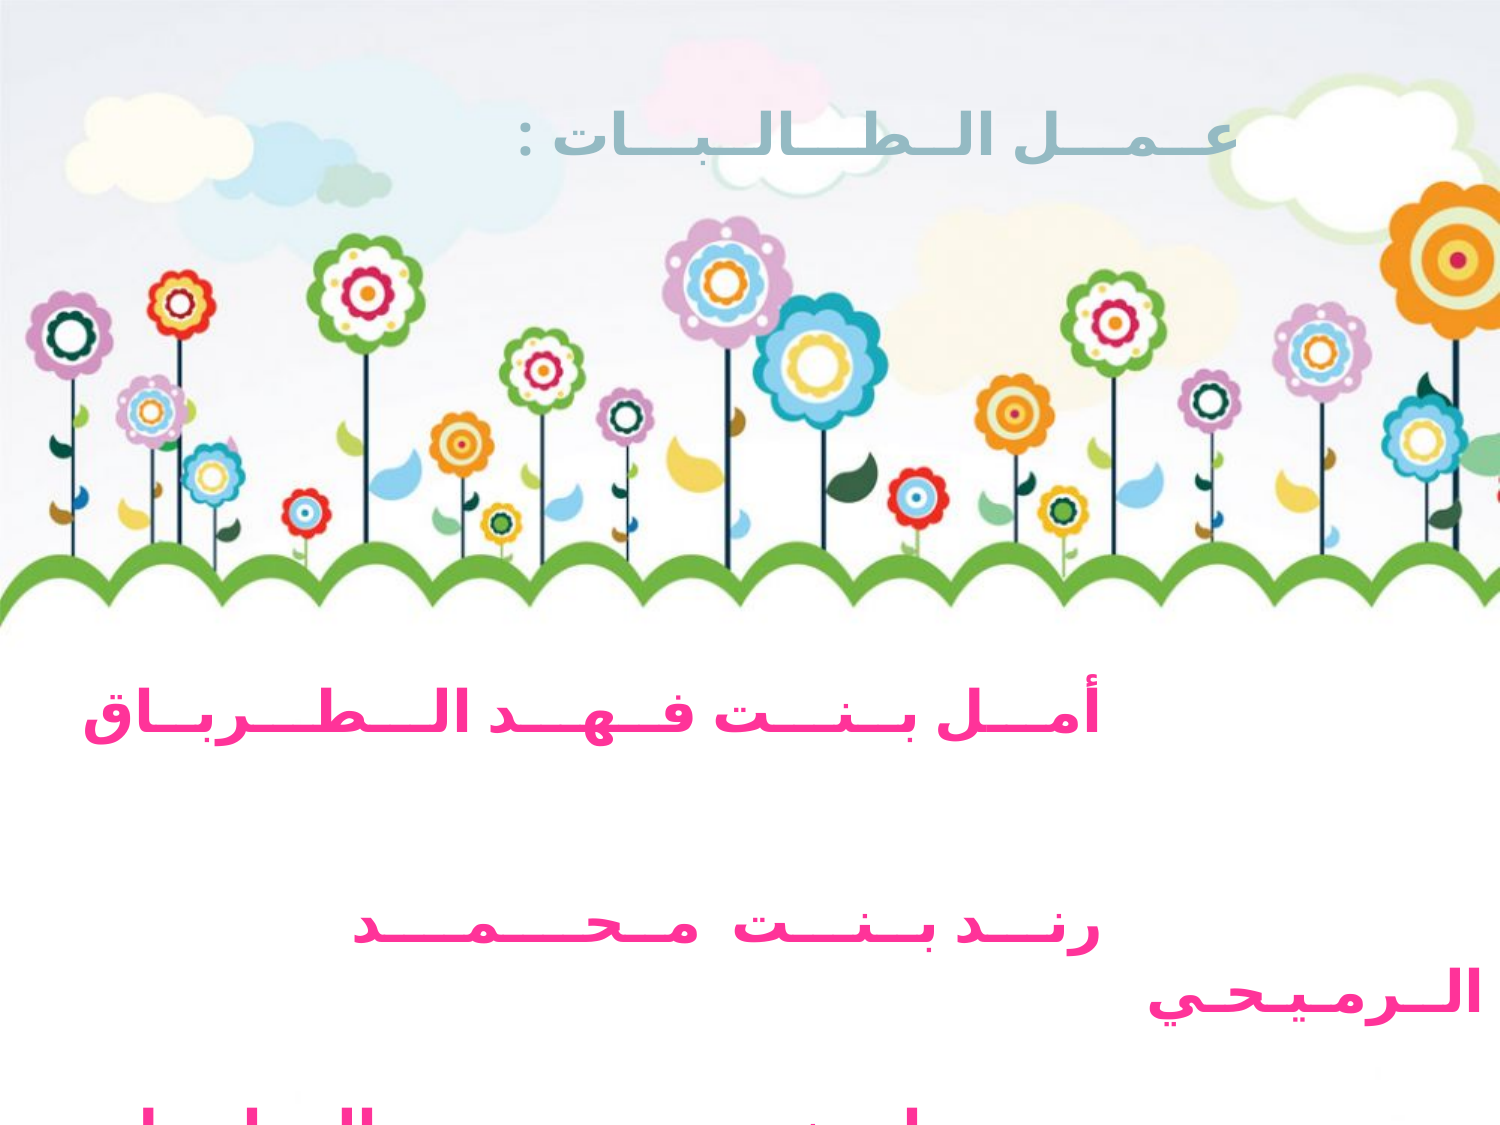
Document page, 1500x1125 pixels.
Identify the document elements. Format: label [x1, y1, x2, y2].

list [0, 0, 1500, 1125]
